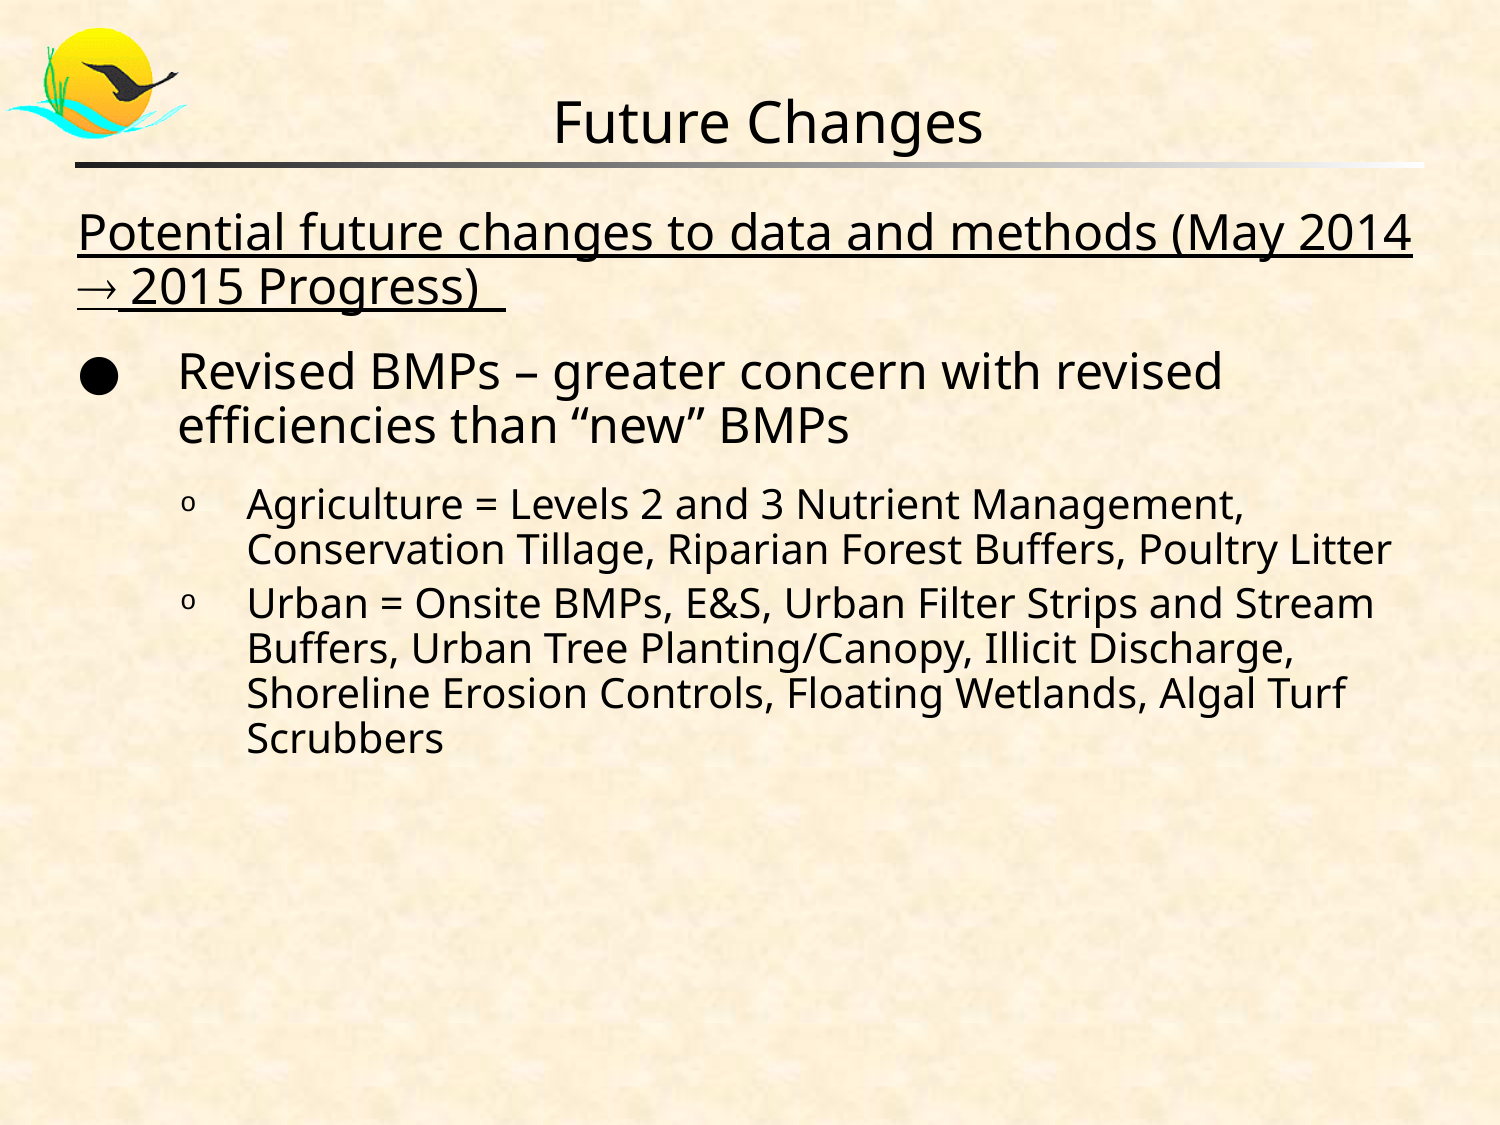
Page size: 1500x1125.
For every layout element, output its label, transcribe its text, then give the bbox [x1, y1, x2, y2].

picture [0, 0, 1500, 1125]
title Future Changes [174, 37, 1363, 162]
text_box Potential future changes to data and methods (May 2014  2015 Progress) Revised BMPs – greater concern with revised efficiencies than “new” BMPs Agriculture = Levels 2 and 3 Nutrient Management, Conservation Tillage, Riparian Forest Buffers, Poultry Litter Urban = Onsite BMPs, E&S, Urban Filter Strips and Stream Buffers, Urban Tree Planting/Canopy, Illicit Discharge, Shoreline Erosion Controls, Floating Wetlands, Algal Turf Scrubbers [62, 199, 1463, 875]
text_box [75, 162, 1425, 168]
